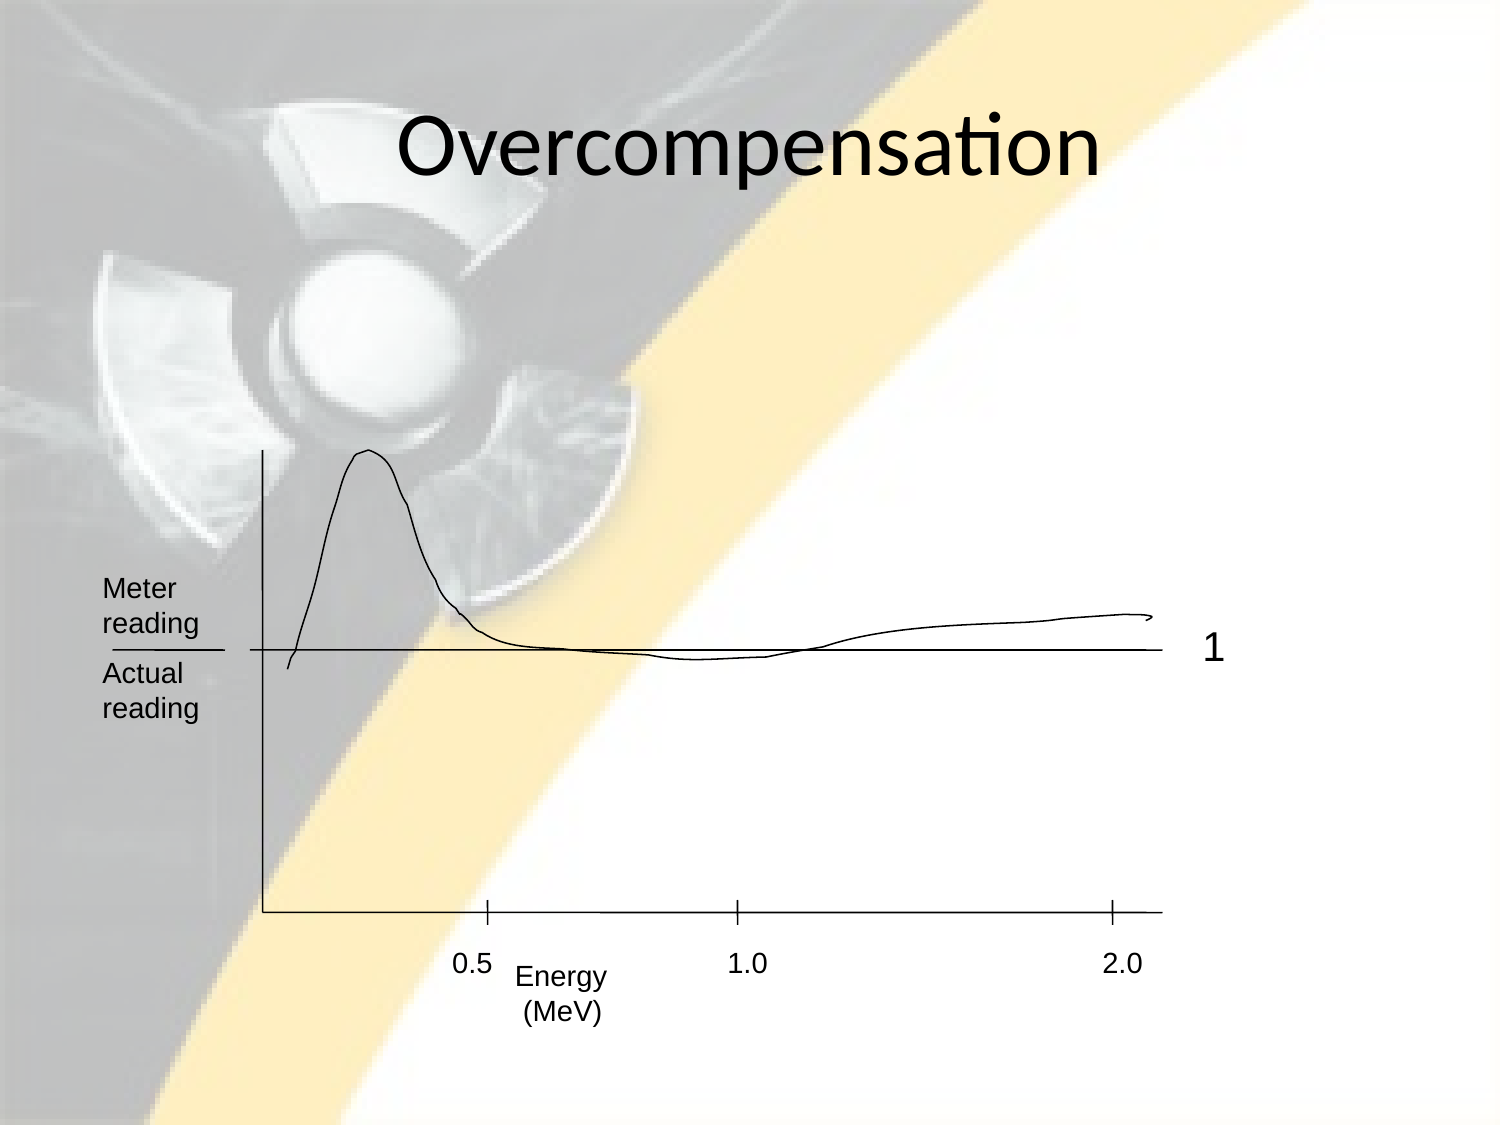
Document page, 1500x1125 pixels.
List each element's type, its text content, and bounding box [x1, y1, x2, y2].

text_box Energy (MeV) [500, 949, 625, 1035]
title Overcompensation [75, 45, 1425, 233]
text_box Meter reading Actual reading [87, 562, 238, 732]
text_box 1.0 [712, 937, 788, 988]
text_box 2.0 [1087, 937, 1163, 988]
text_box [287, 450, 1152, 670]
text_box 1 [1187, 612, 1238, 678]
text_box 0.5 [437, 937, 525, 988]
